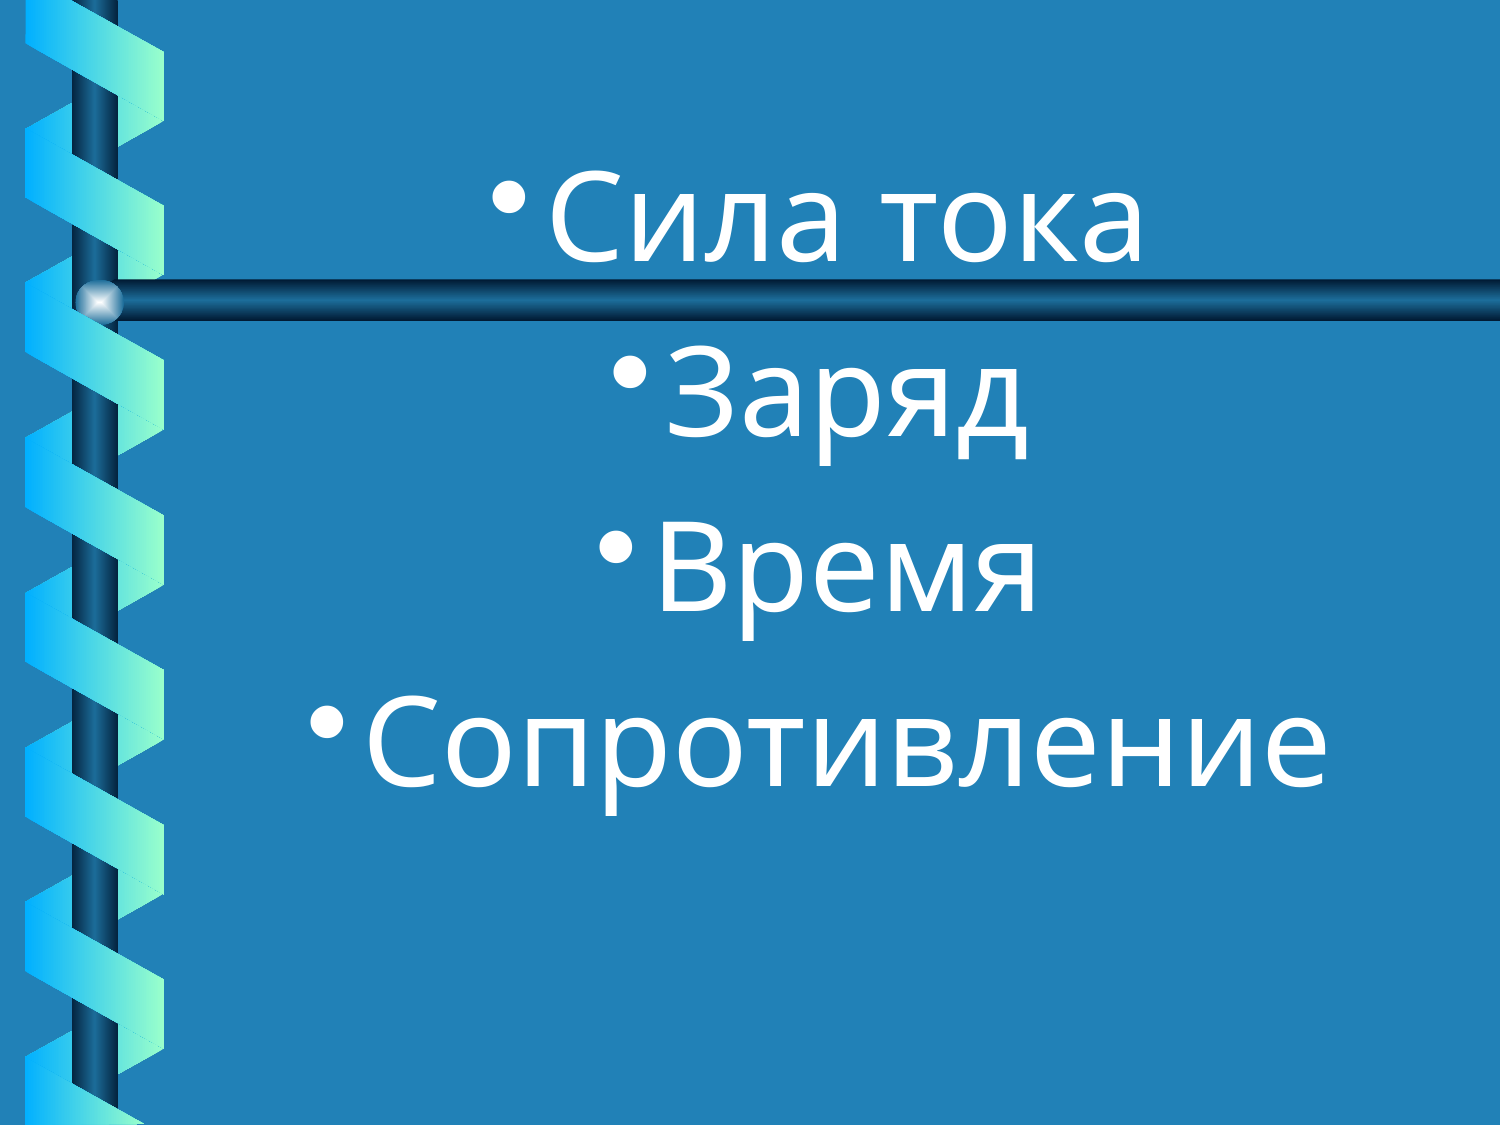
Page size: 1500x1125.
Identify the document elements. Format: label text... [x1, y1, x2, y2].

list Сила тока Заряд Время Сопротивление [175, 128, 1464, 903]
